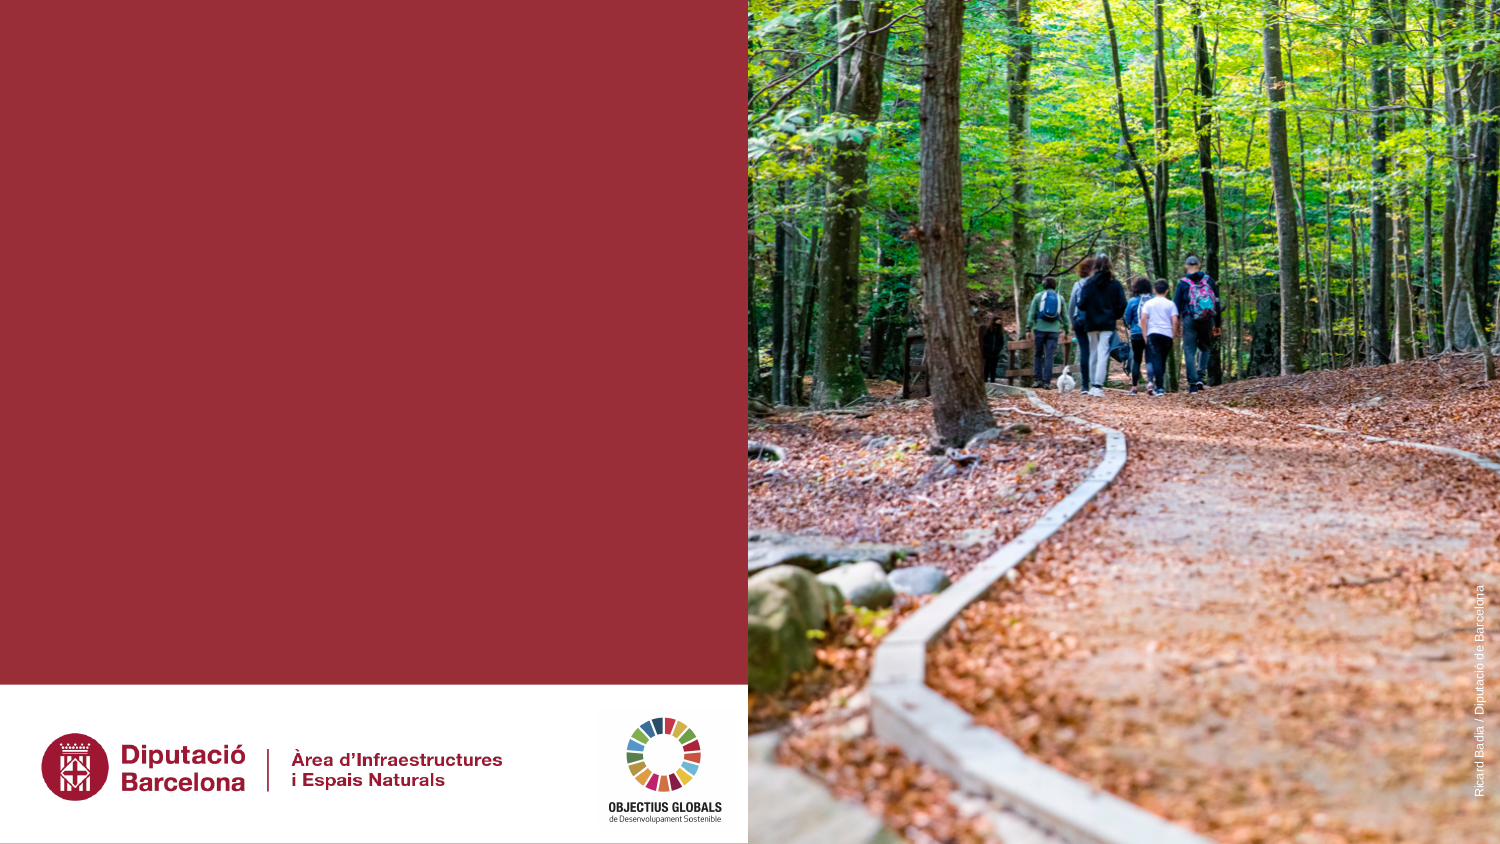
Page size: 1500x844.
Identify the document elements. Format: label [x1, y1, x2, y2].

picture [596, 709, 736, 830]
picture [41, 733, 503, 801]
picture [748, 0, 1500, 844]
